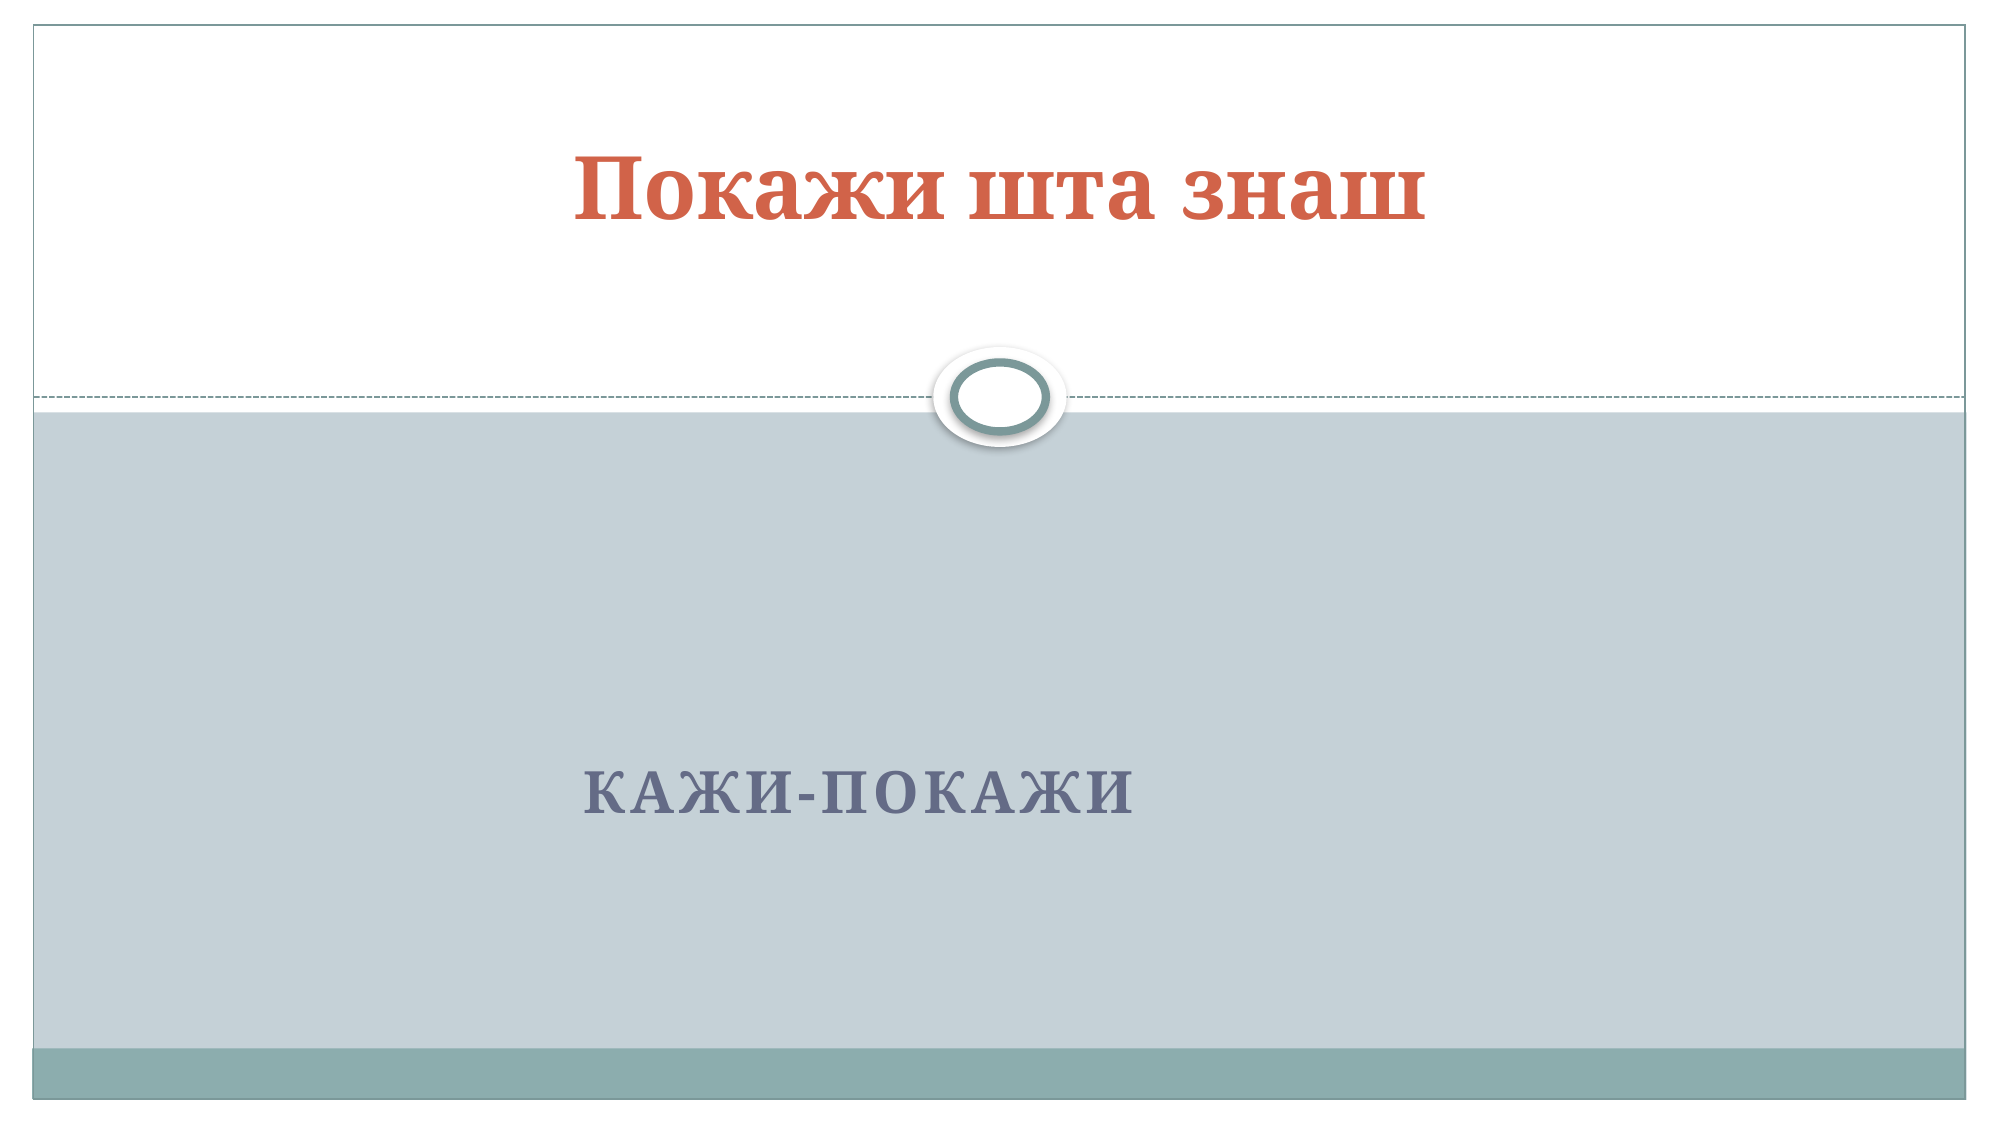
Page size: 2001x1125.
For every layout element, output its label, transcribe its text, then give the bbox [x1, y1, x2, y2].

subtitle Кажи-покажи [153, 748, 1564, 925]
title Покажи шта знаш [150, 62, 1850, 350]
